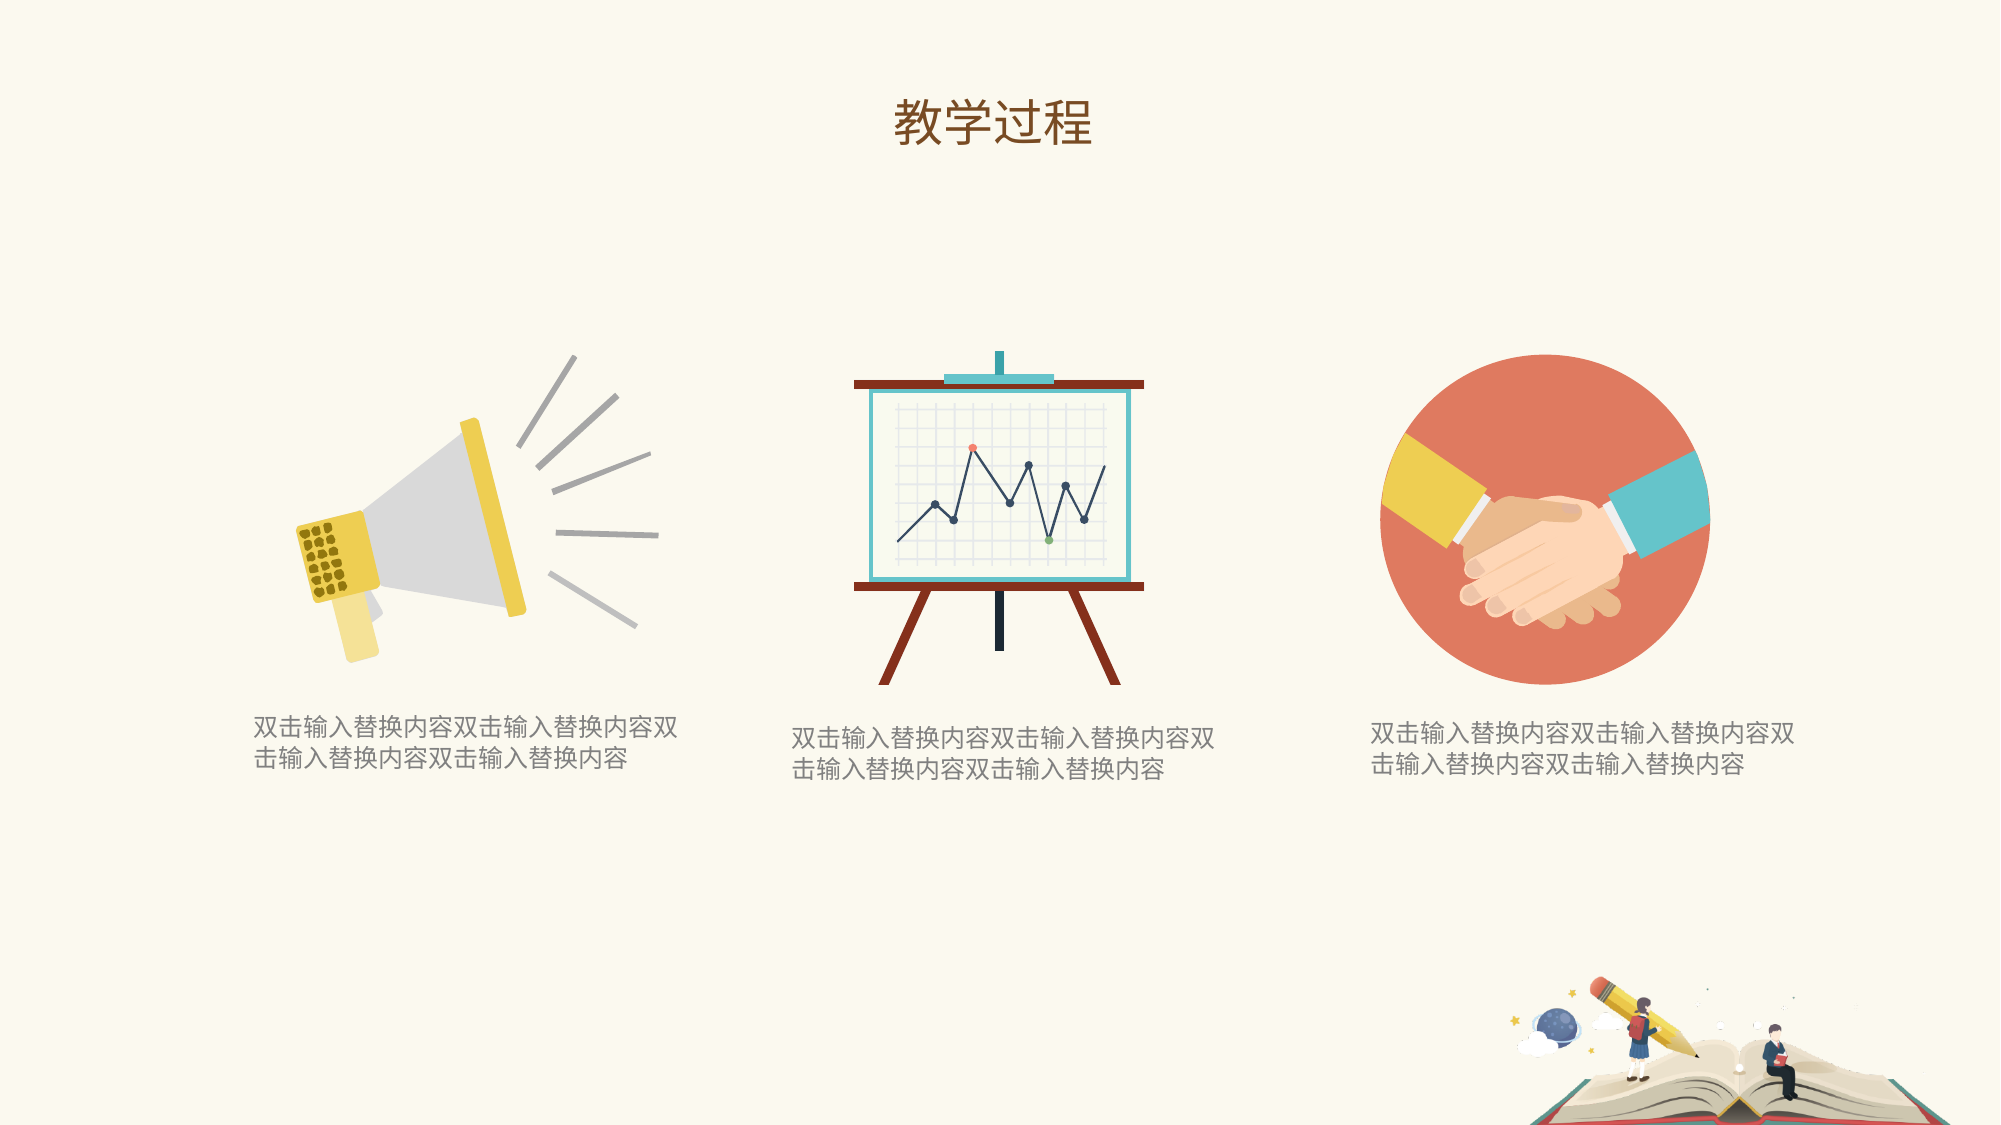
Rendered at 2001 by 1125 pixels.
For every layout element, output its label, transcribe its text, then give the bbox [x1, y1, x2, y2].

text_box 双击输入替换内容双击输入替换内容双击输入替换内容双击输入替换内容 [776, 713, 1253, 791]
text_box 双击输入替换内容双击输入替换内容双击输入替换内容双击输入替换内容 [1355, 709, 1832, 787]
text_box 教学过程 [663, 84, 1324, 160]
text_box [854, 351, 1145, 686]
text_box 双击输入替换内容双击输入替换内容双击输入替换内容双击输入替换内容 [239, 702, 716, 780]
picture [1505, 947, 1992, 1125]
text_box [306, 337, 662, 693]
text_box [1380, 354, 1711, 685]
